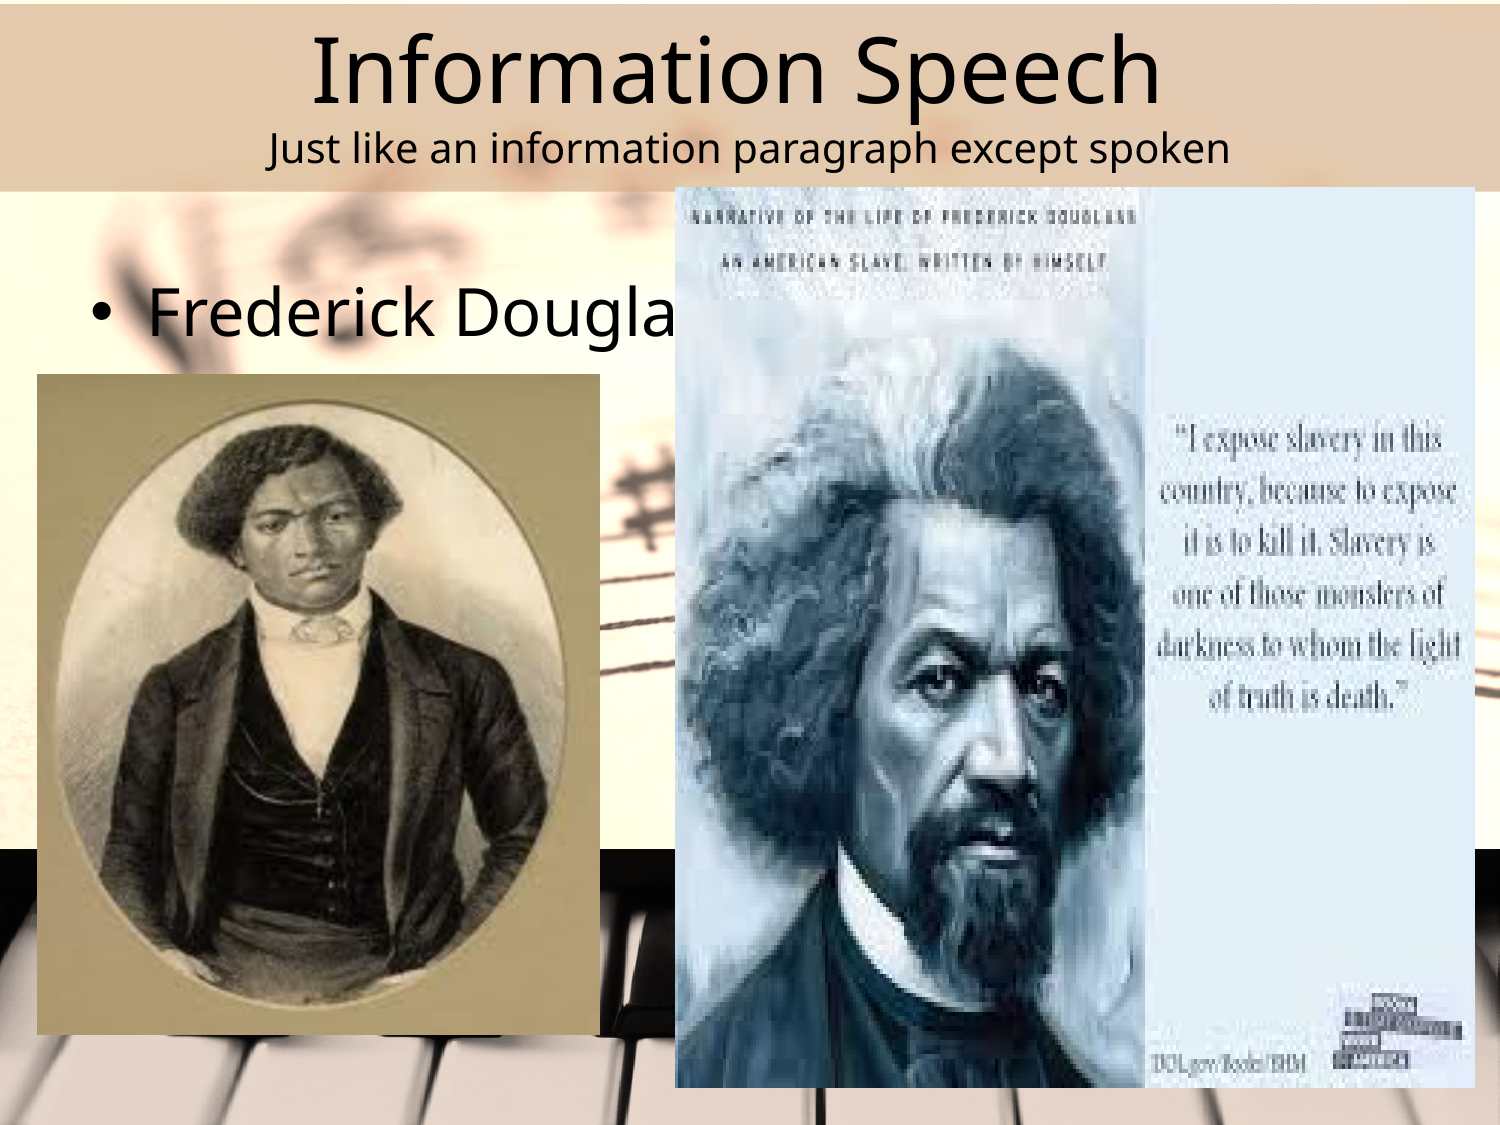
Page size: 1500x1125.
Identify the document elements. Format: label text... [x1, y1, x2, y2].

picture [674, 187, 1476, 1088]
picture [37, 374, 601, 1036]
list Frederick Douglas [75, 262, 669, 1005]
title Information Speech Just like an information paragraph except spoken [0, 4, 1500, 192]
